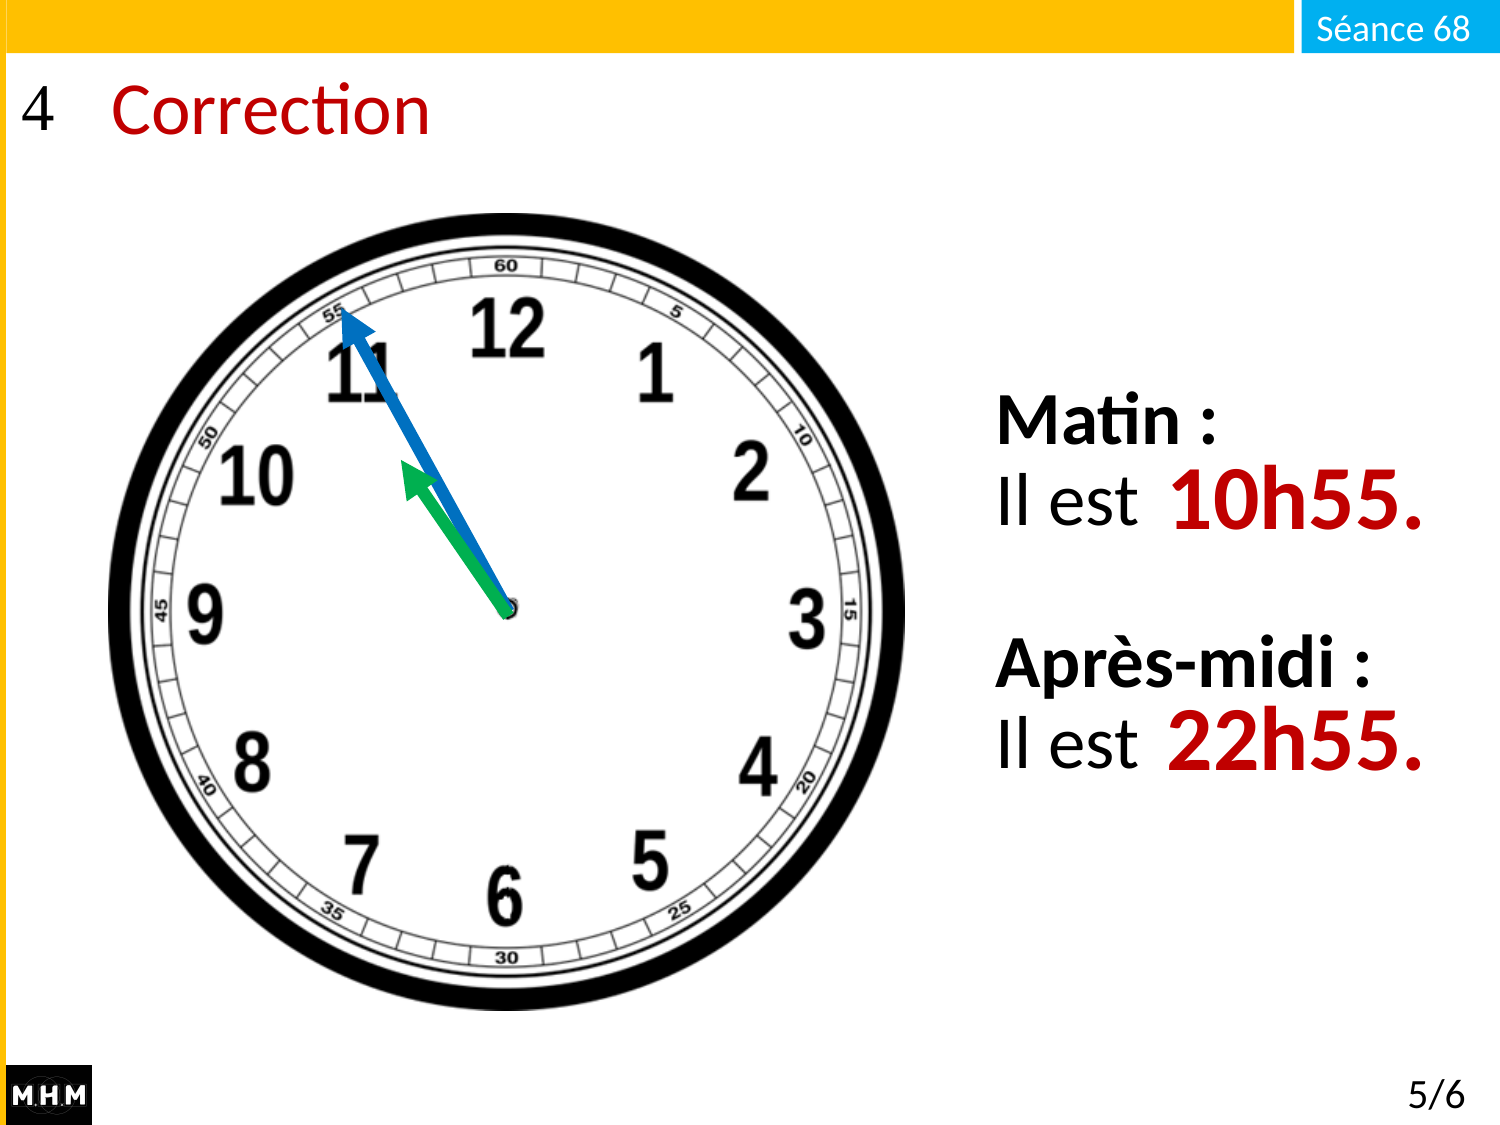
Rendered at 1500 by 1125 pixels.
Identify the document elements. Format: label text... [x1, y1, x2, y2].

title Correction [96, 60, 1391, 160]
text_box 10h55. [1138, 450, 1455, 550]
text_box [400, 459, 509, 617]
text_box 22h55. [1138, 691, 1455, 791]
text_box Matin : Il est . . . Après-midi : Il est . . . [980, 301, 1500, 863]
picture [6, 1065, 92, 1125]
picture [108, 213, 905, 1011]
list 5/6 [1373, 1064, 1500, 1125]
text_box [341, 307, 509, 612]
